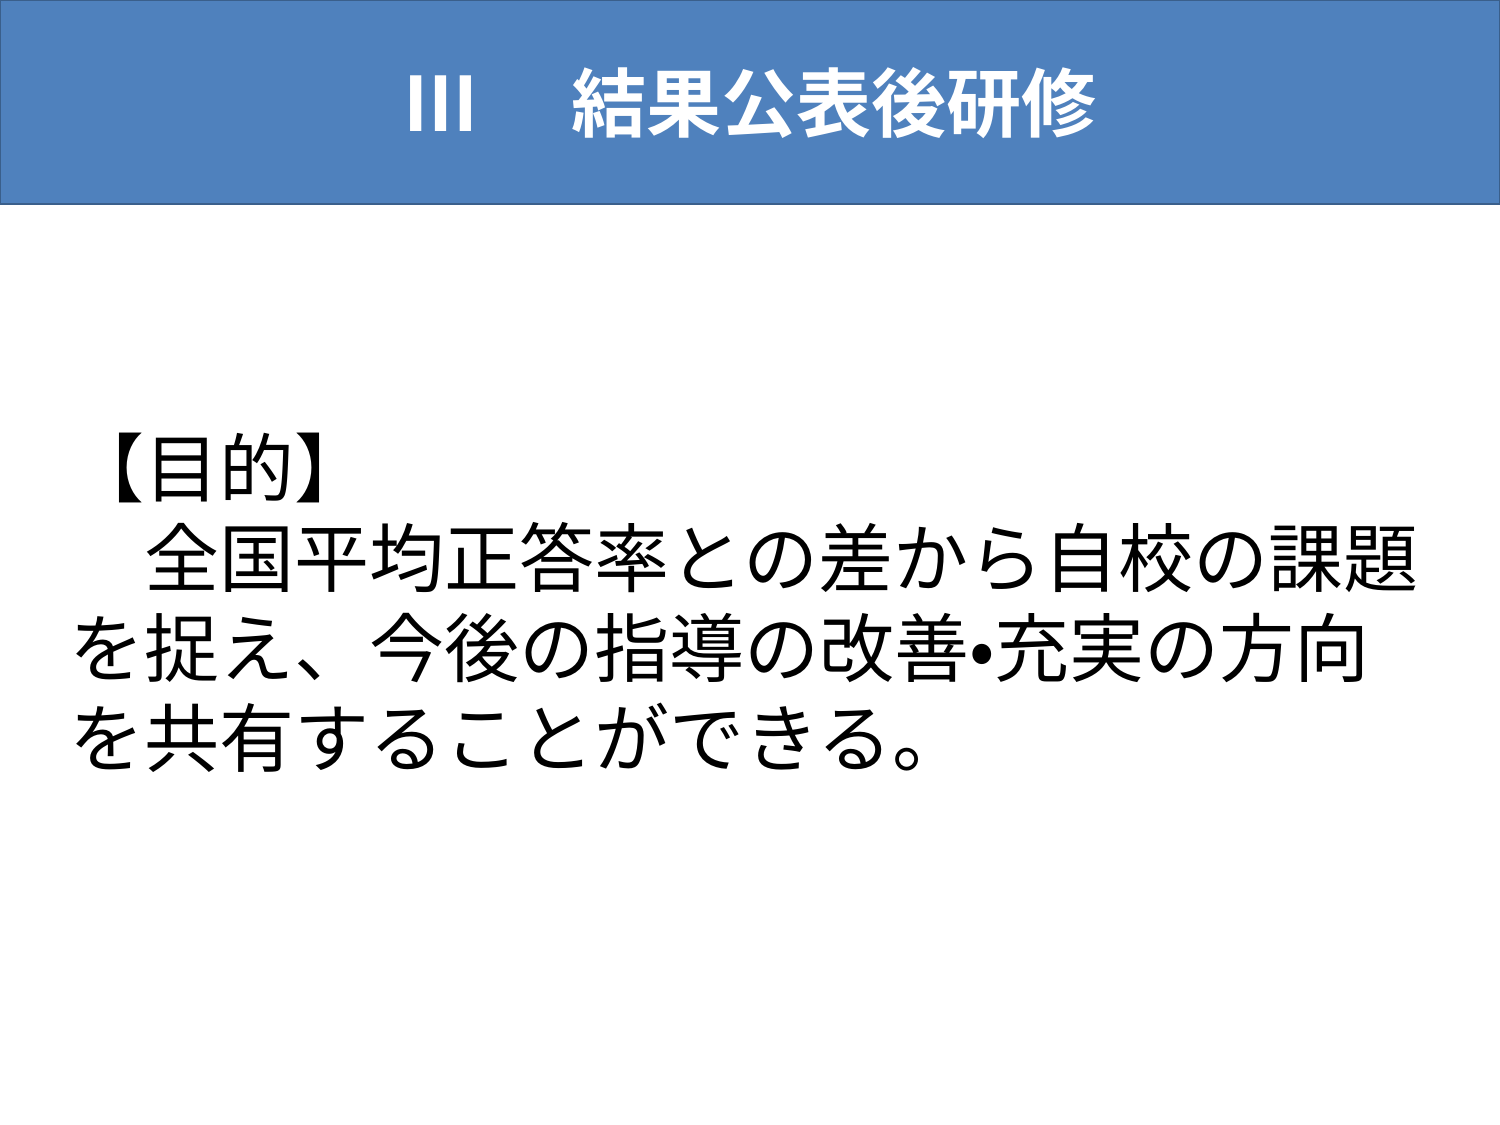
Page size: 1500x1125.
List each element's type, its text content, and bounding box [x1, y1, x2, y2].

text_box Ⅲ 結果公表後研修 [0, 0, 1500, 205]
text_box 【目的】 全国平均正答率との差から自校の課題を捉え、今後の指導の改善・充実の方向を共有することができる。 [54, 414, 1446, 790]
